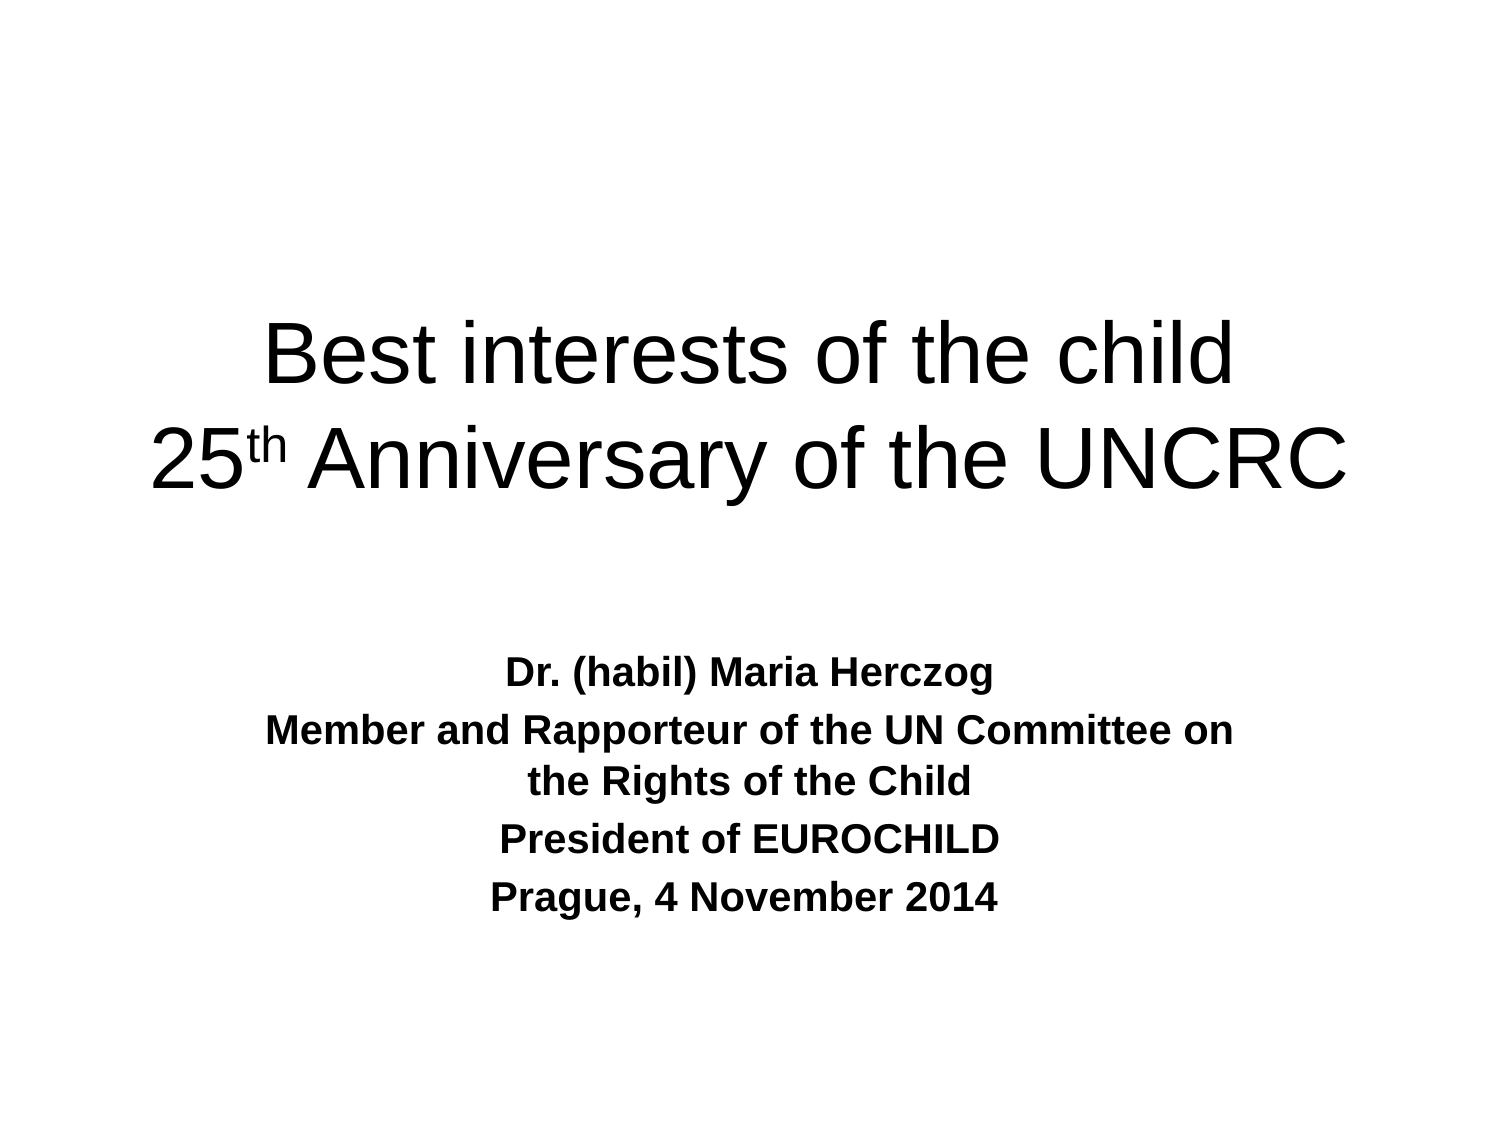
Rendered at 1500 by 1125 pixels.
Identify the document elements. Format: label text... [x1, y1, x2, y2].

title Best interests of the child 25th Anniversary of the UNCRC [112, 243, 1388, 559]
subtitle Dr. (habil) Maria Herczog Member and Rapporteur of the UN Committee on the Rights of the Child President of EUROCHILD Prague, 4 November 2014 [225, 637, 1275, 925]
